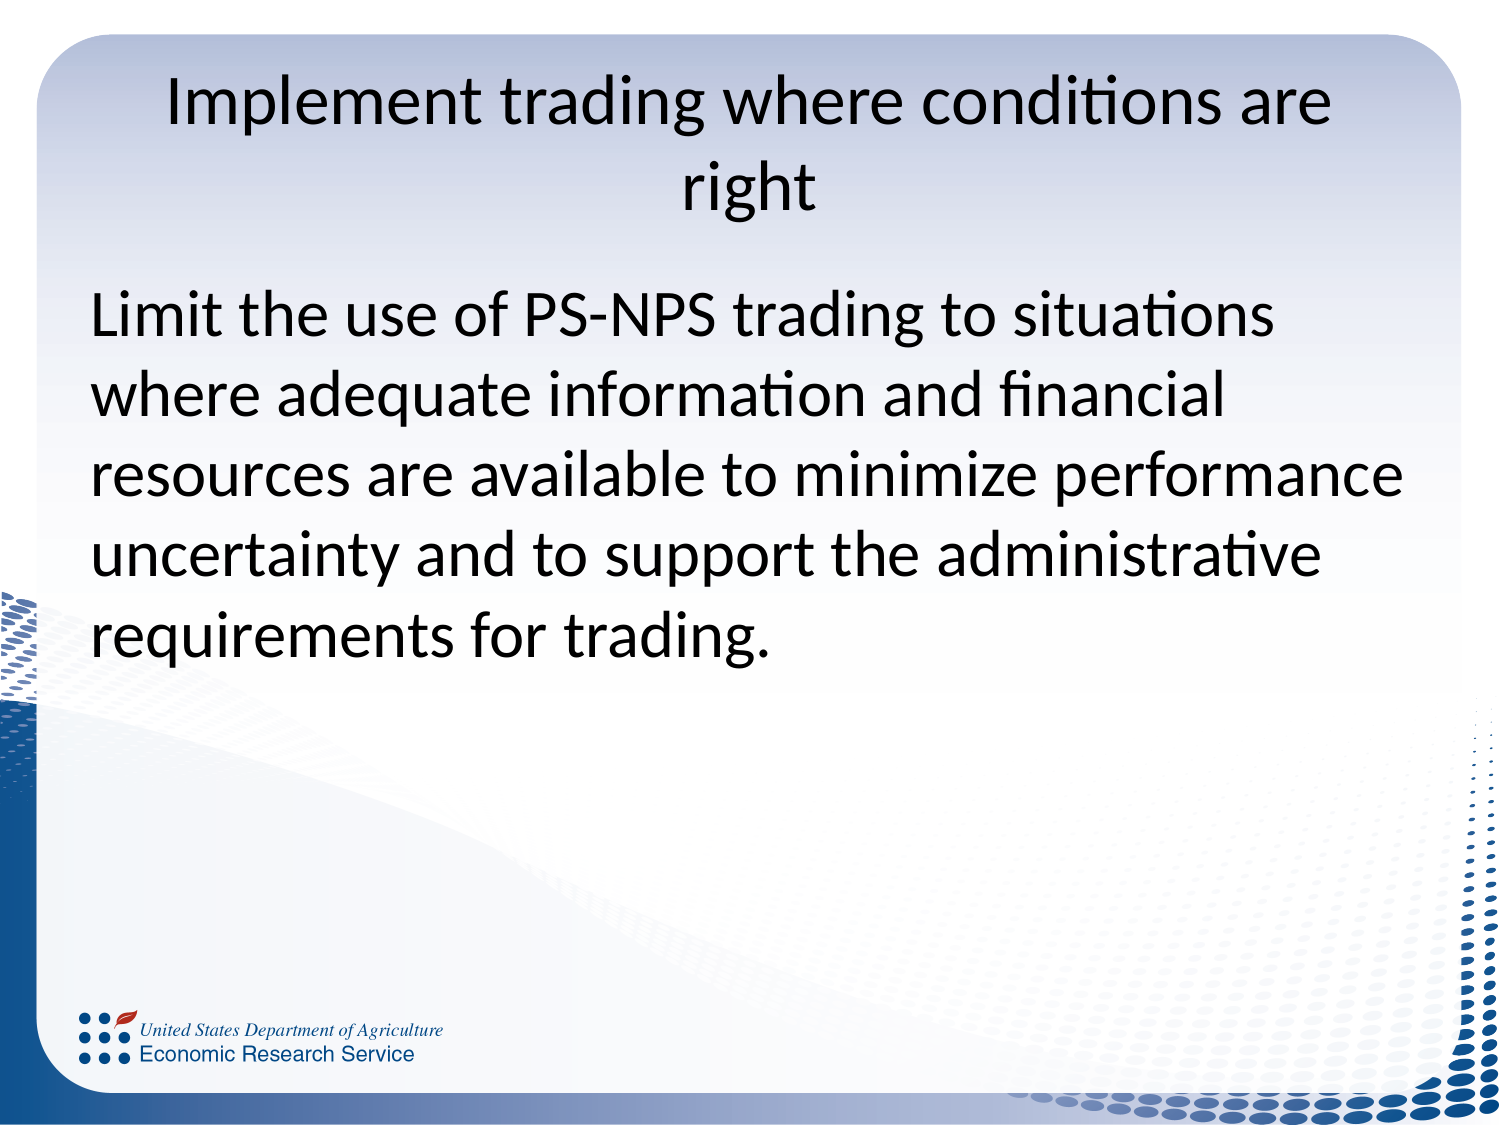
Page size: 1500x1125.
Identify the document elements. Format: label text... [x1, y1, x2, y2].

picture [0, 0, 1500, 1125]
title Implement trading where conditions are right [75, 45, 1425, 233]
list Limit the use of PS-NPS trading to situations where adequate information and financial resources are available to minimize performance uncertainty and to support the administrative requirements for trading. [75, 262, 1425, 1005]
